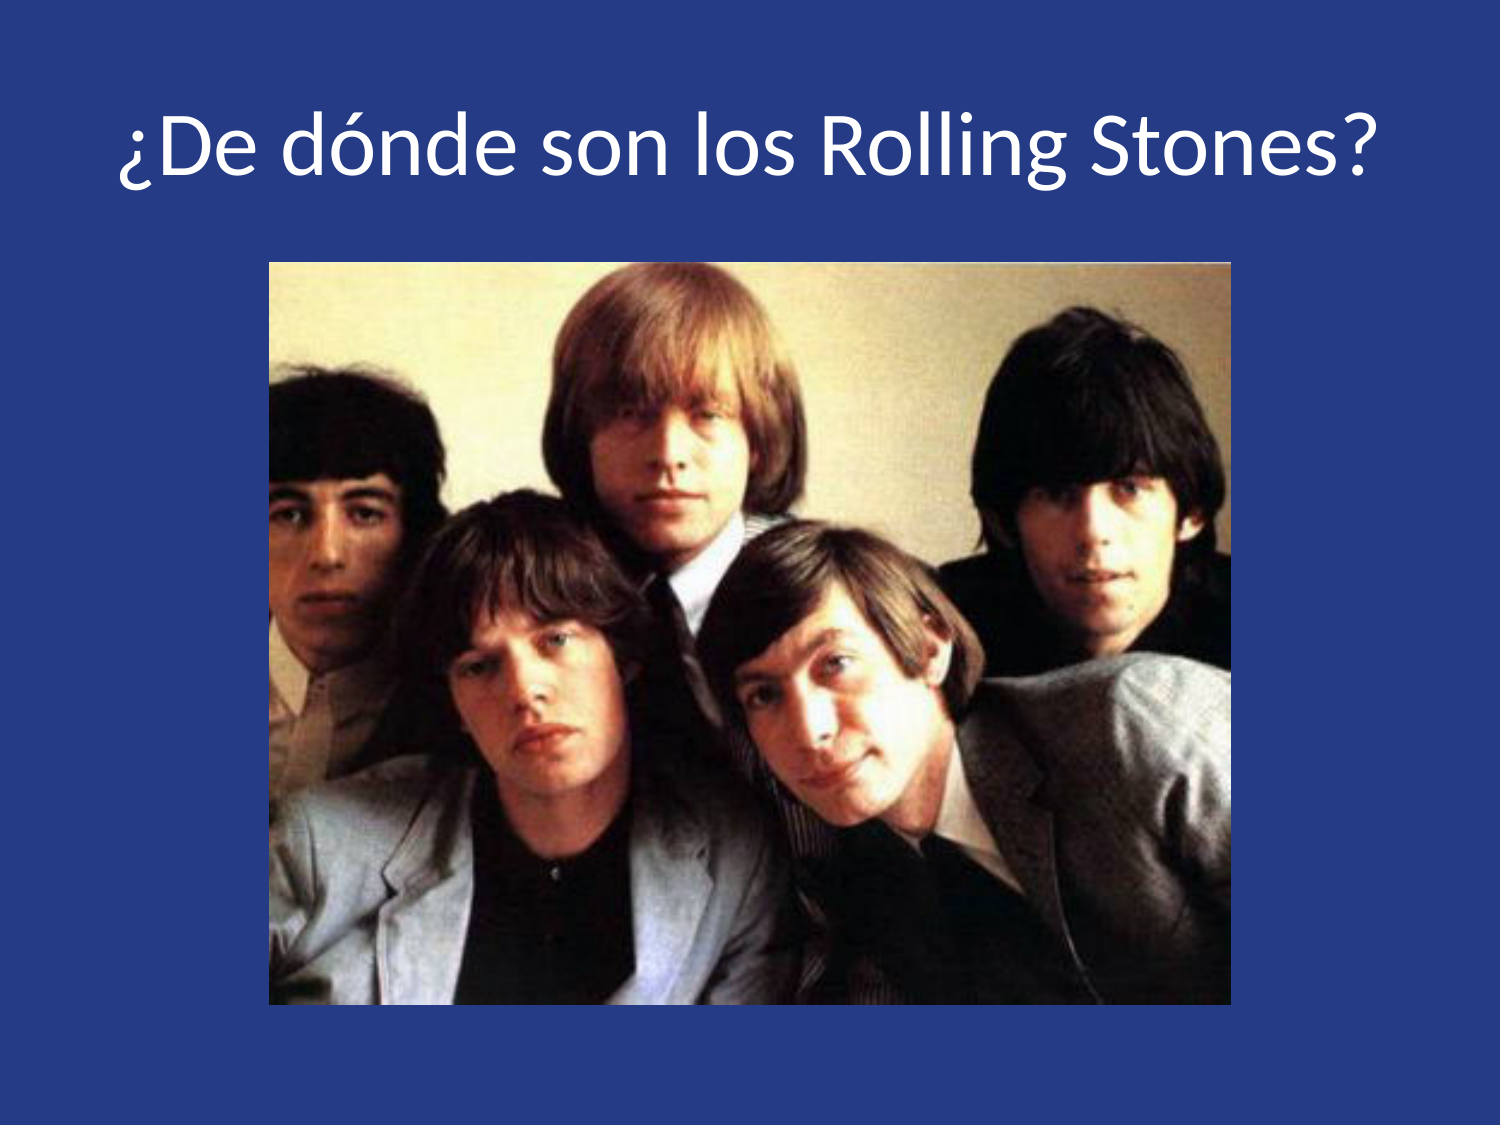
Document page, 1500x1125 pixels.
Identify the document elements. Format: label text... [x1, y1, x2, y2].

title ¿De dónde son los Rolling Stones? [75, 45, 1425, 233]
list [74, 262, 1426, 1006]
